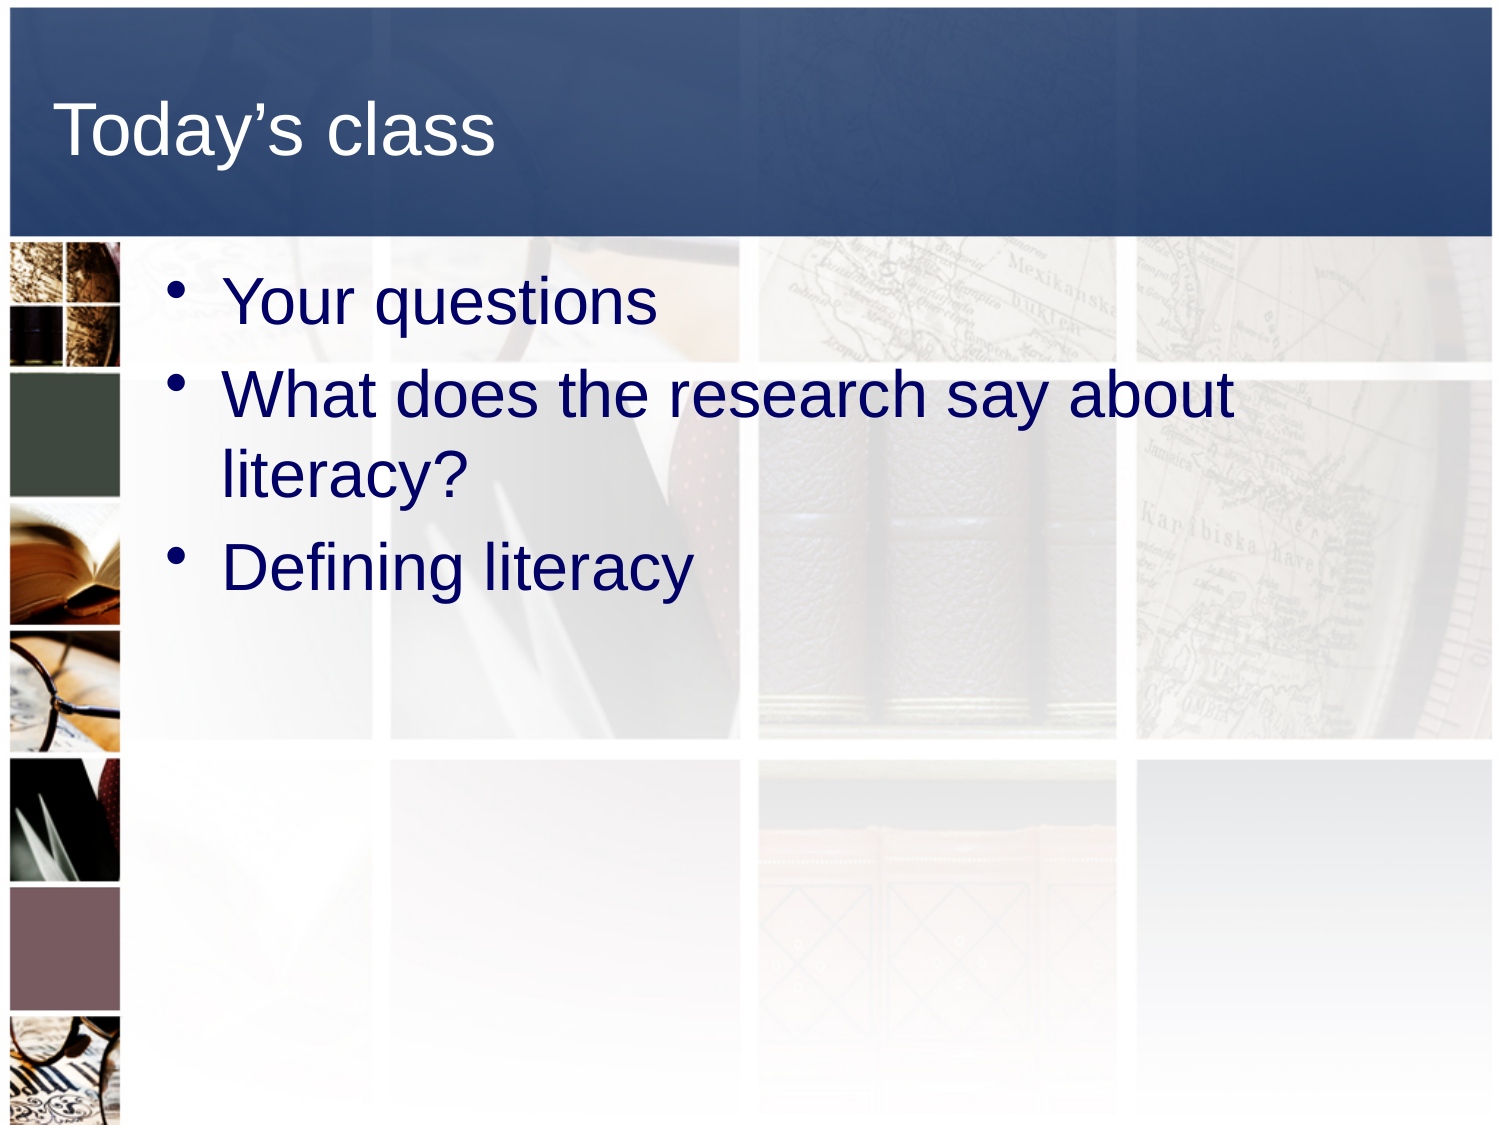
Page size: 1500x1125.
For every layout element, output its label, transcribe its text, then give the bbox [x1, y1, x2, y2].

picture [0, 0, 1500, 1125]
title Today’s class [37, 62, 1476, 188]
list Your questions What does the research say about literacy? Defining literacy [149, 249, 1476, 1026]
